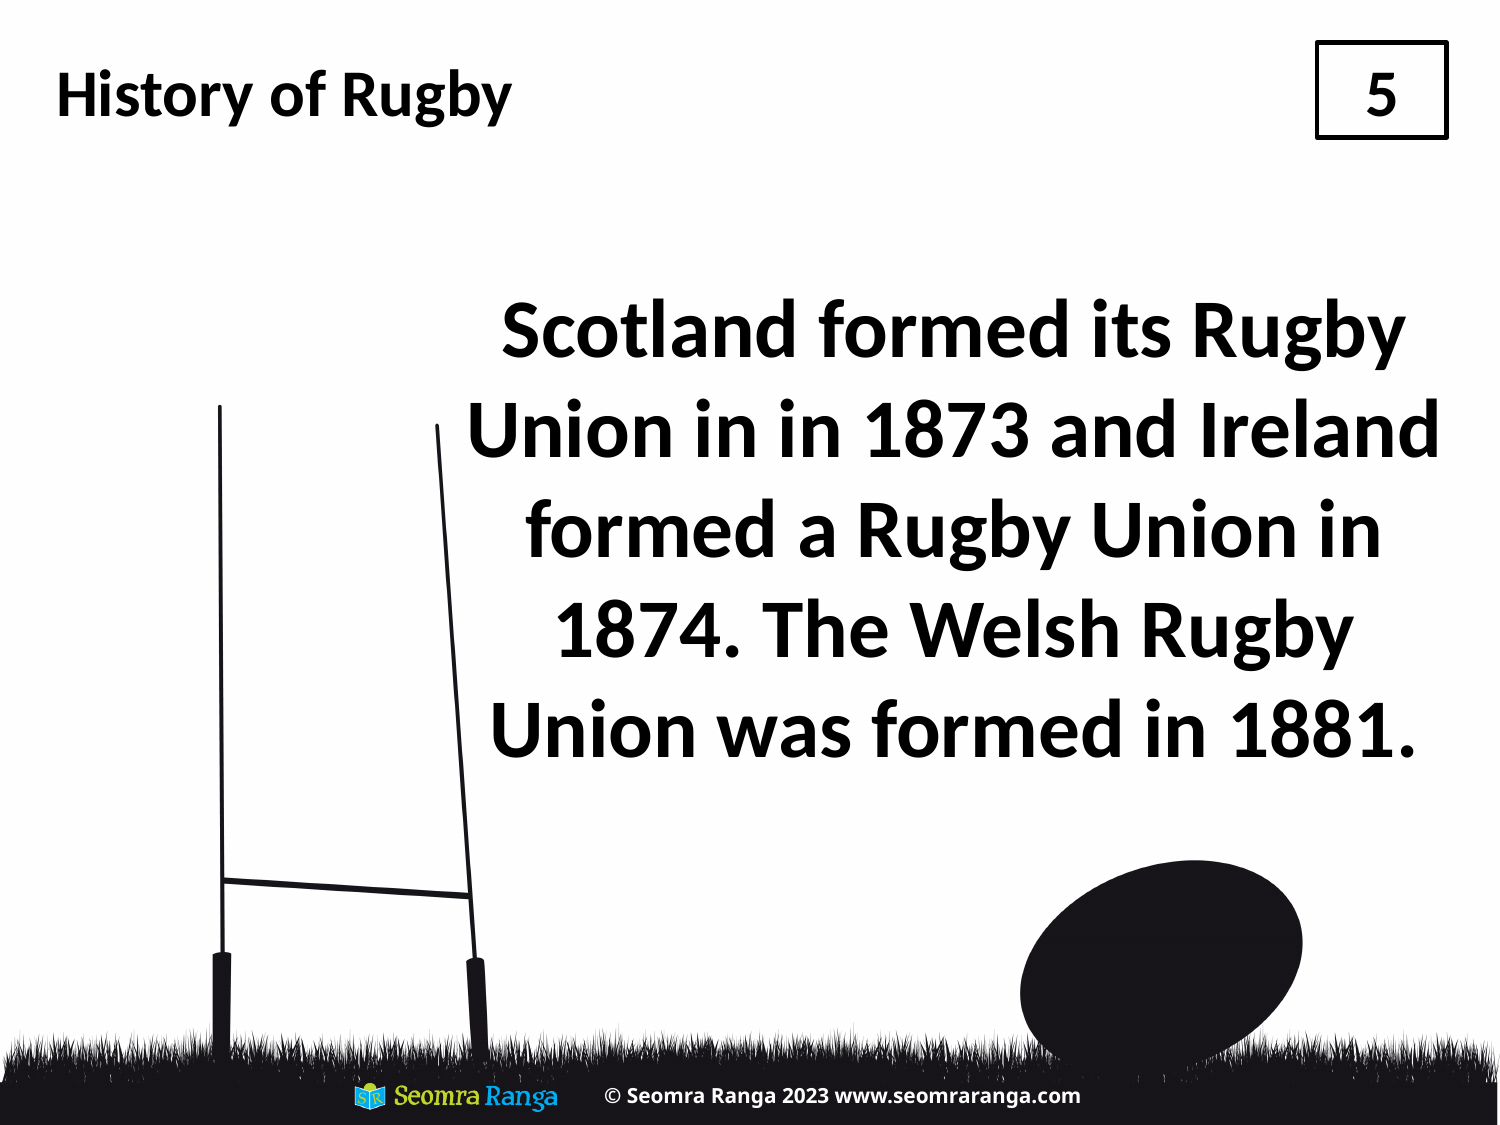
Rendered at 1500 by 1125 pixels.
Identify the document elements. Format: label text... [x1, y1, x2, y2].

picture [0, 0, 1500, 1125]
text_box Scotland formed its Rugby Union in in 1873 and Ireland formed a Rugby Union in 1874. The Welsh Rugby Union was formed in 1881. [428, 267, 1480, 782]
text_box History of Rugby [41, 42, 538, 138]
text_box 5 [1316, 42, 1447, 138]
text_box © Seomra Ranga 2023 www.seomraranga.com [570, 1074, 1121, 1115]
